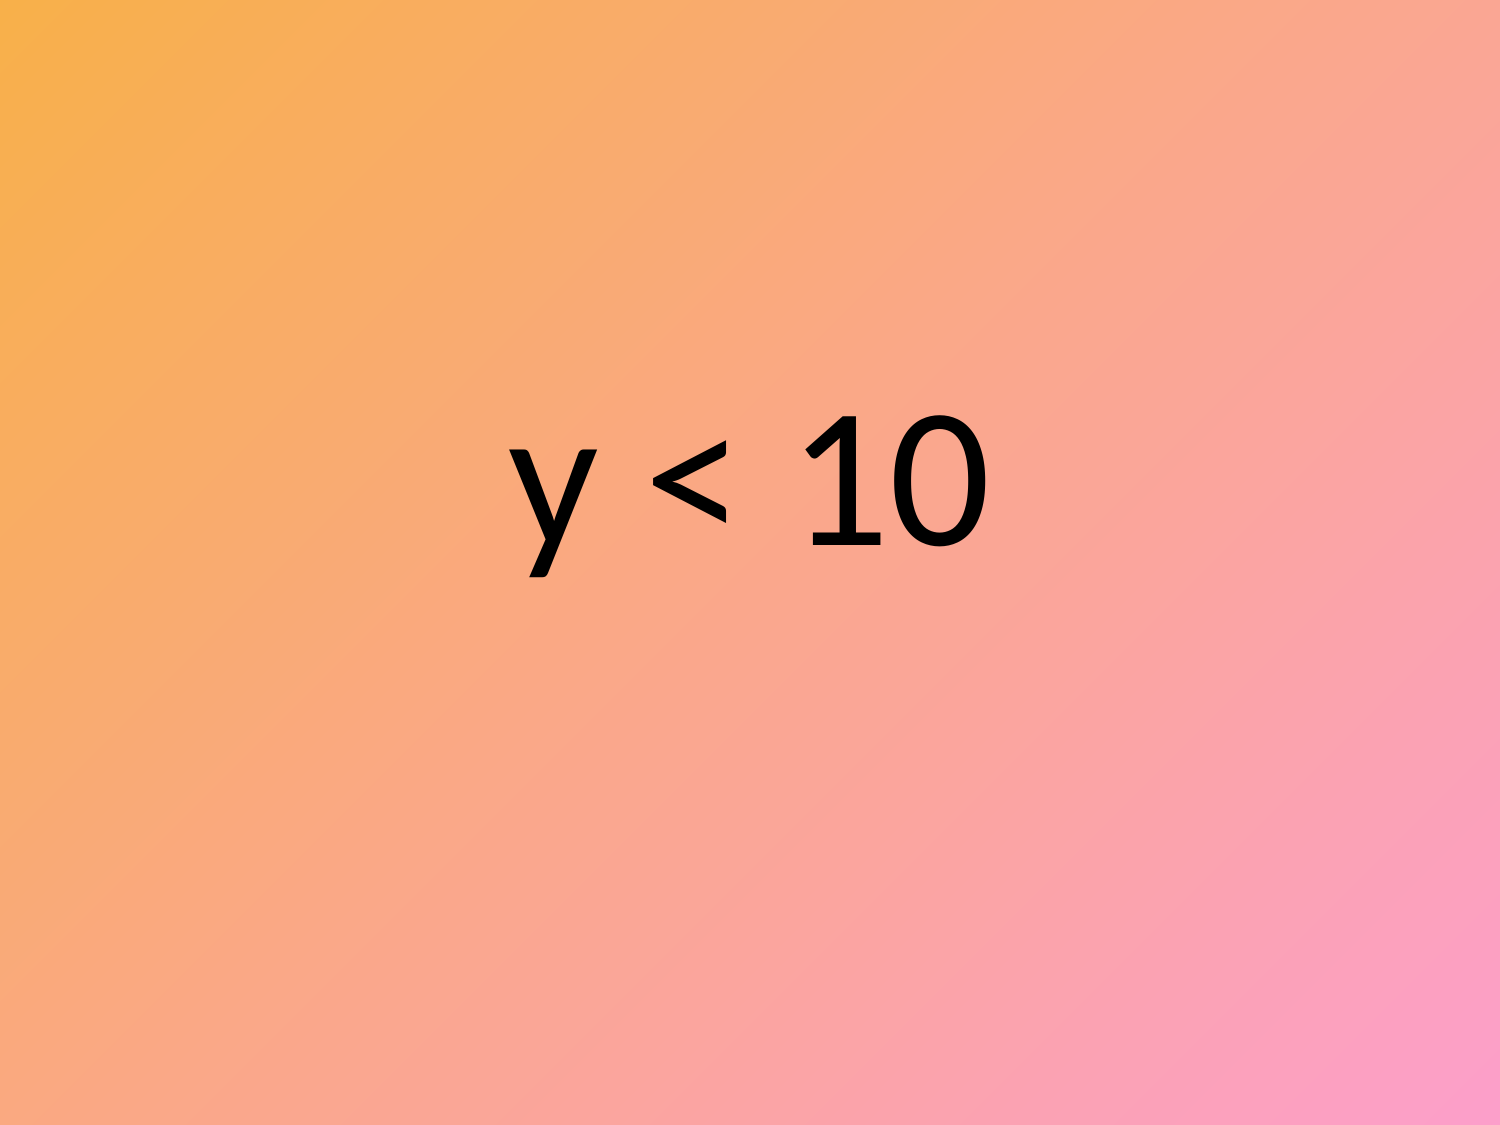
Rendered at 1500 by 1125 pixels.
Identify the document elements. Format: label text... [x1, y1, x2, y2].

list y < 10 [74, 337, 1426, 1081]
